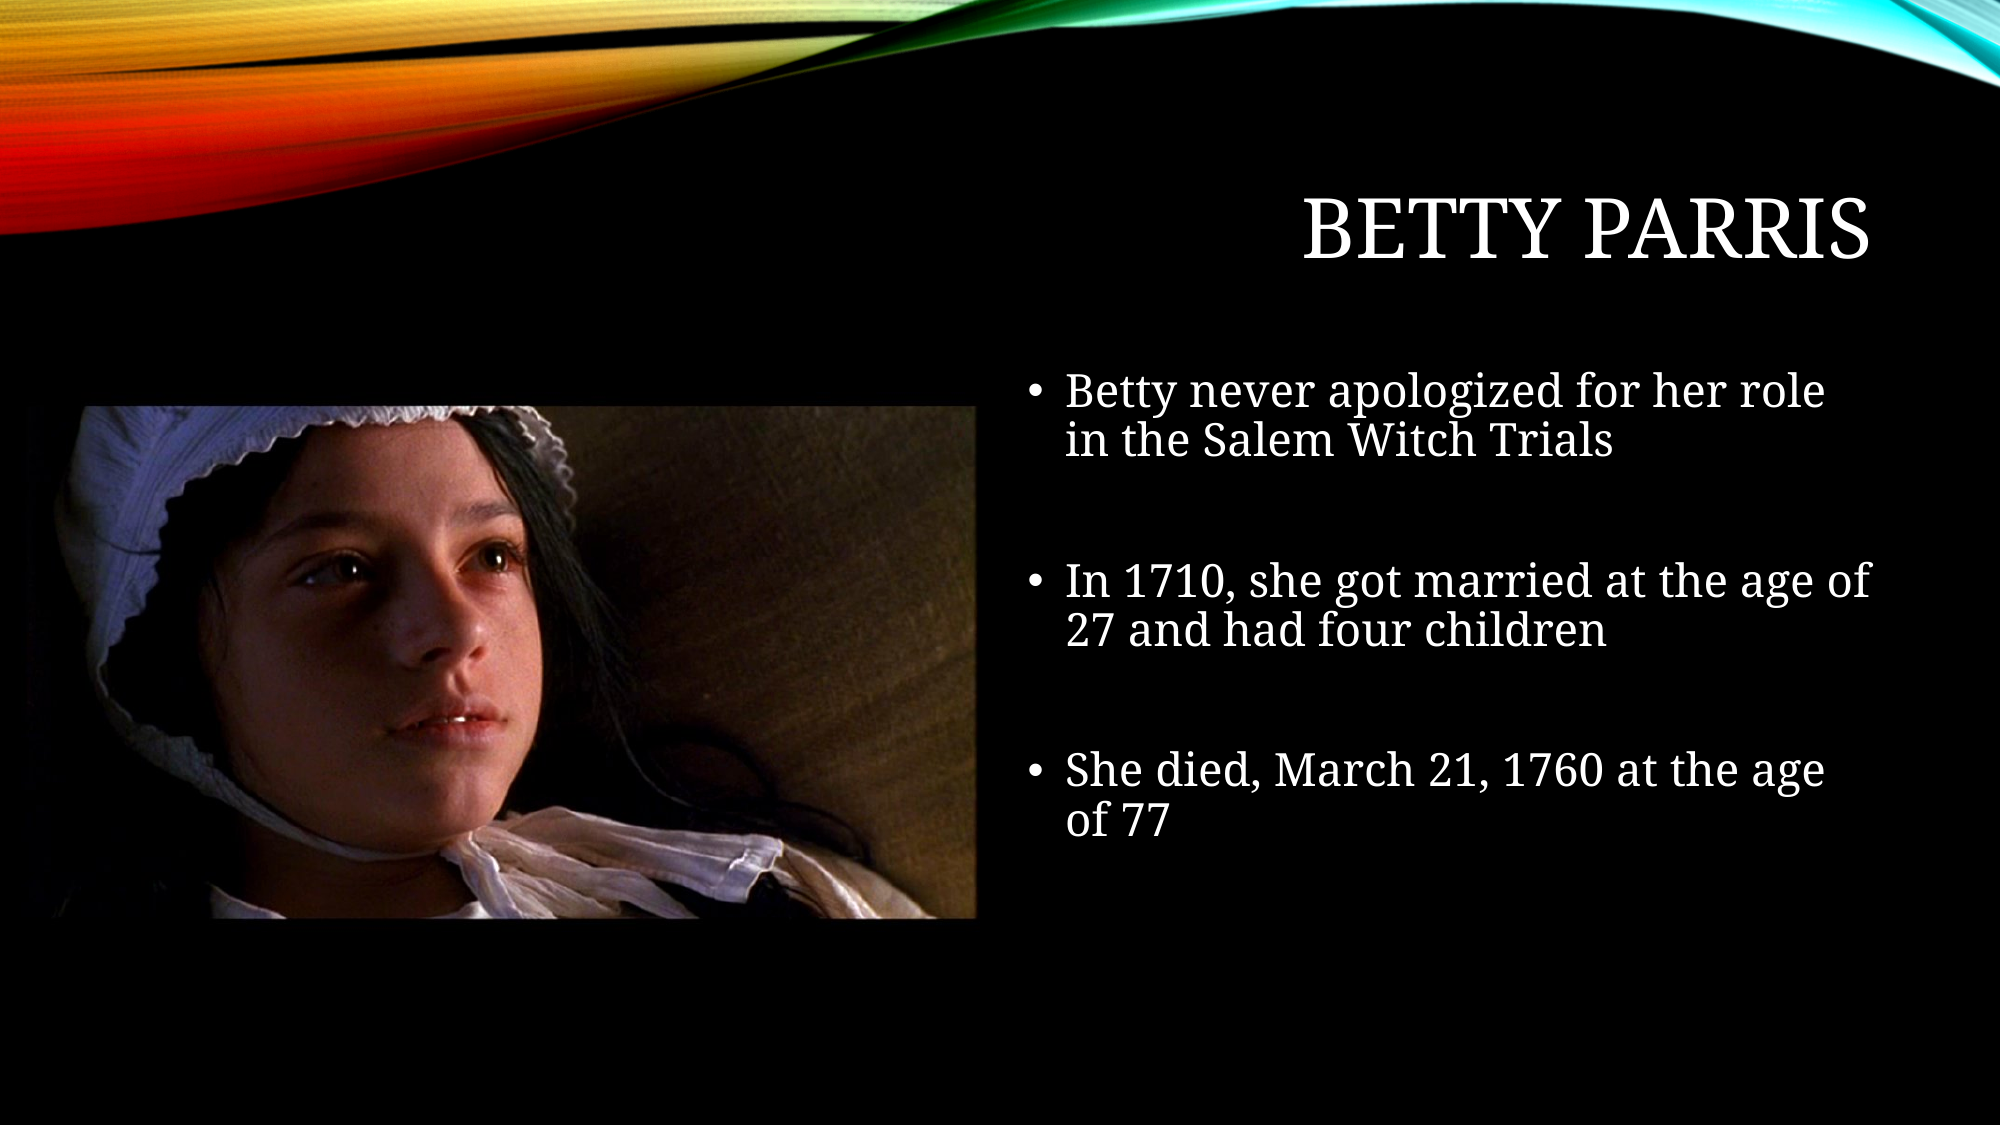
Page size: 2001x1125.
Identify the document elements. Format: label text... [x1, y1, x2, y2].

picture [0, 0, 2000, 237]
title Betty Parris [474, 125, 1888, 338]
list Betty never apologized for her role in the Salem Witch Trials In 1710, she got married at the age of 27 and had four children She died, March 21, 1760 at the age of 77 [1012, 360, 1888, 1021]
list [21, 392, 980, 932]
